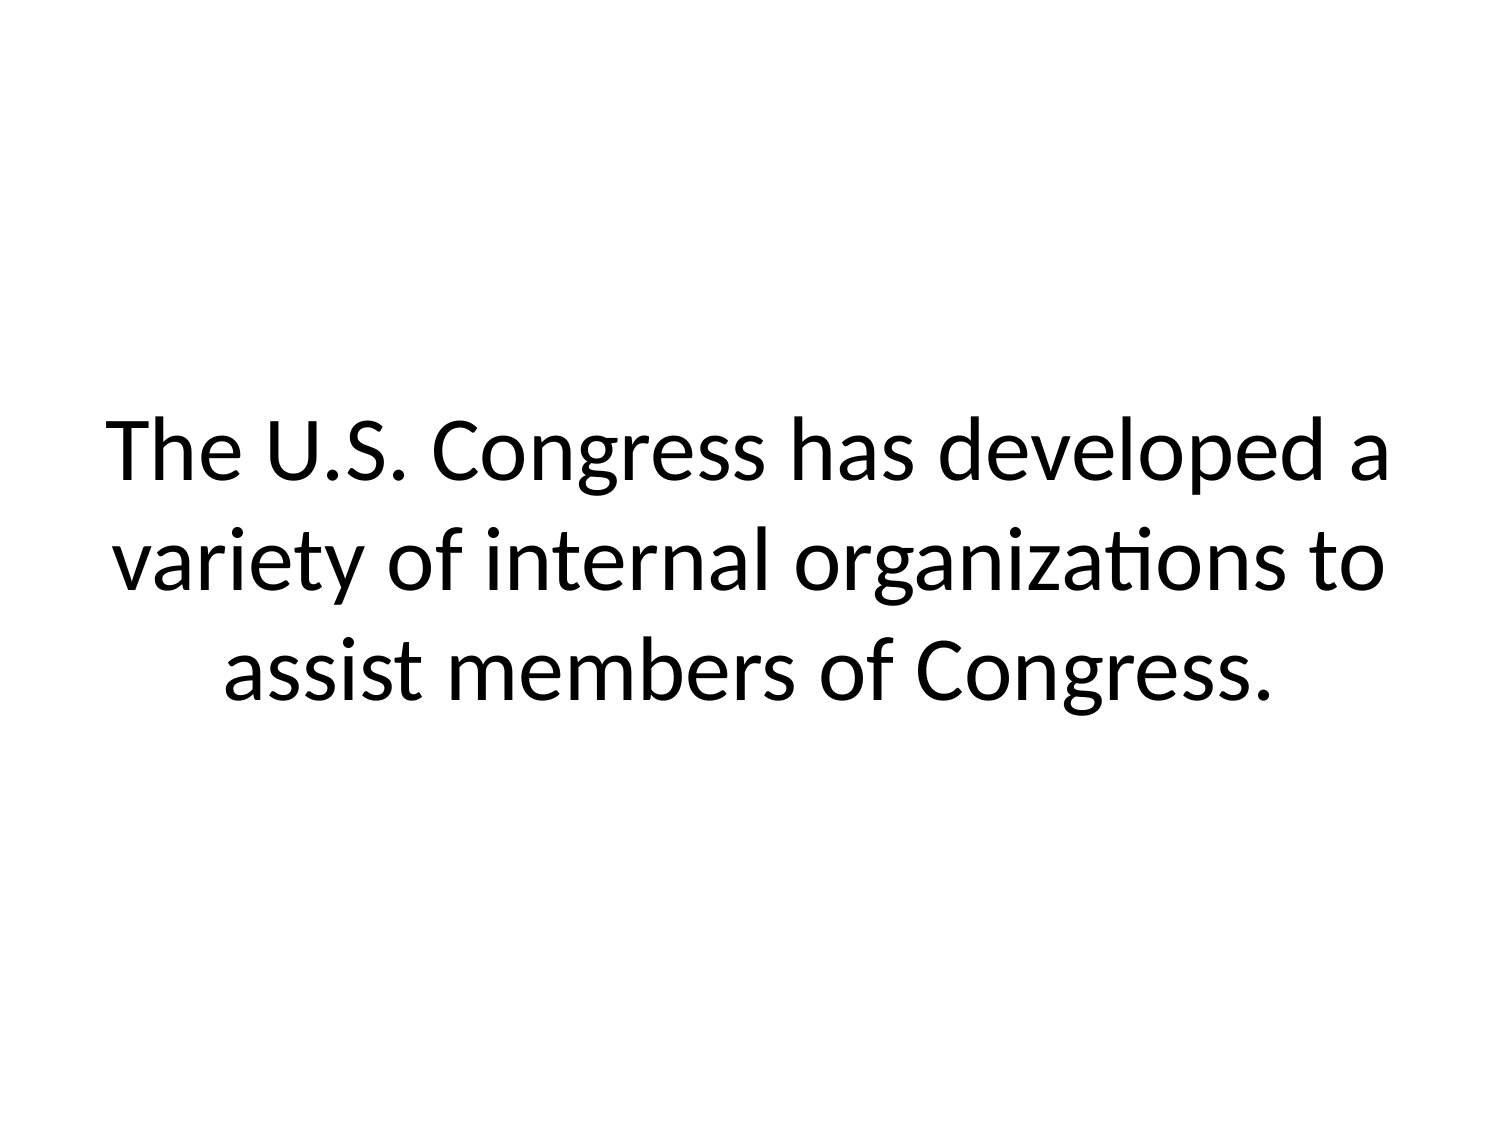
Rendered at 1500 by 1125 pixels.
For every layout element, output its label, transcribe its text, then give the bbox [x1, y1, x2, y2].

title The U.S. Congress has developed a variety of internal organizations to assist members of Congress. [74, 44, 1426, 1063]
